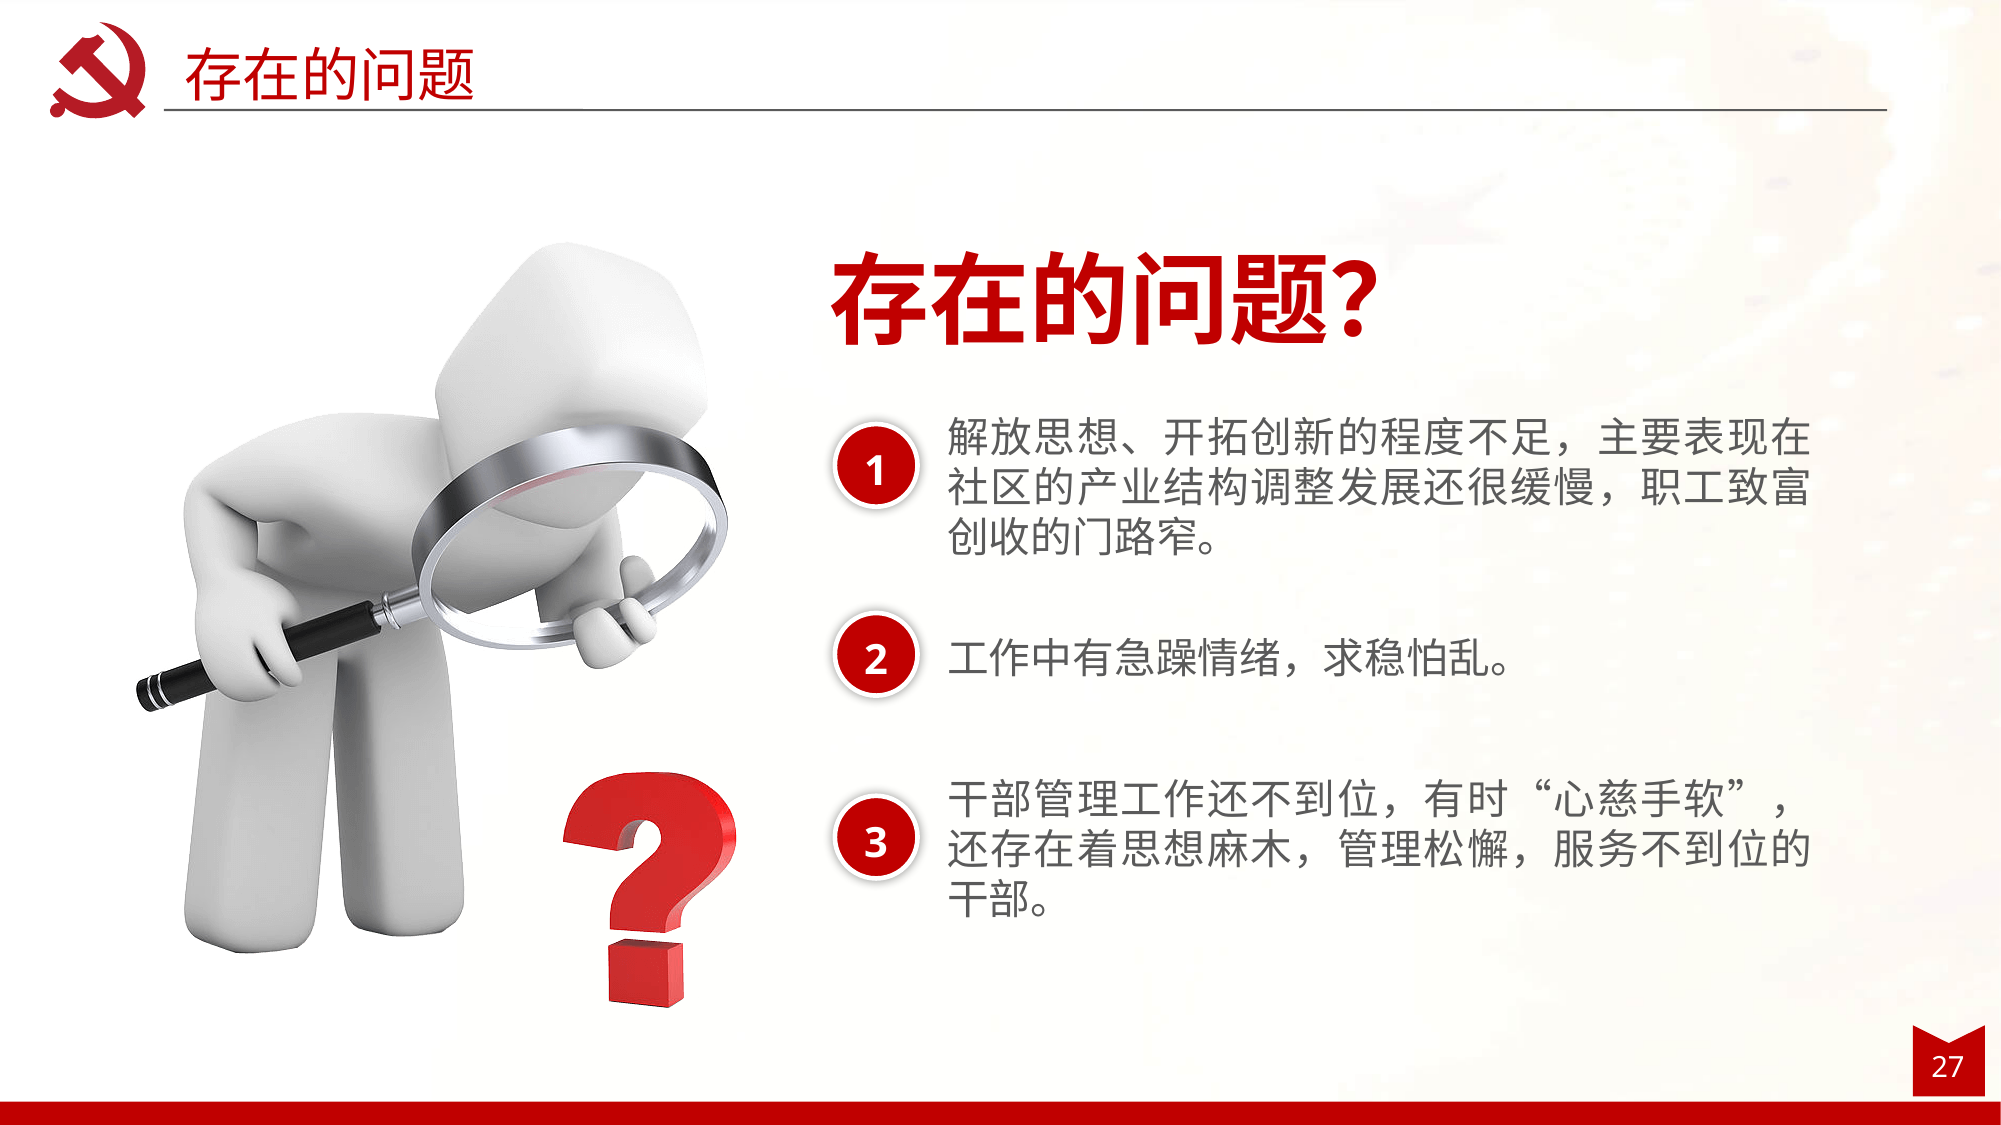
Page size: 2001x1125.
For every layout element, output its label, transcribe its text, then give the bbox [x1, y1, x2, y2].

text_box 解放思想、开拓创新的程度不足，主要表现在社区的产业结构调整发展还很缓慢，职工致富创收的门路窄。 [932, 403, 1828, 569]
text_box 2 [834, 612, 918, 696]
text_box 干部管理工作还不到位，有时“心慈手软”，还存在着思想麻木，管理松懈，服务不到位的干部。 [932, 765, 1828, 931]
picture [0, 0, 2001, 1101]
text_box 存在的问题？ [814, 229, 1445, 364]
text_box 存在的问题 [169, 111, 1573, 116]
text_box 工作中有急躁情绪，求稳怕乱。 [932, 624, 1828, 689]
text_box 3 [834, 795, 918, 879]
text_box 存在的问题 [169, 29, 1573, 110]
text_box [49, 22, 146, 119]
text_box 1 [834, 424, 918, 507]
